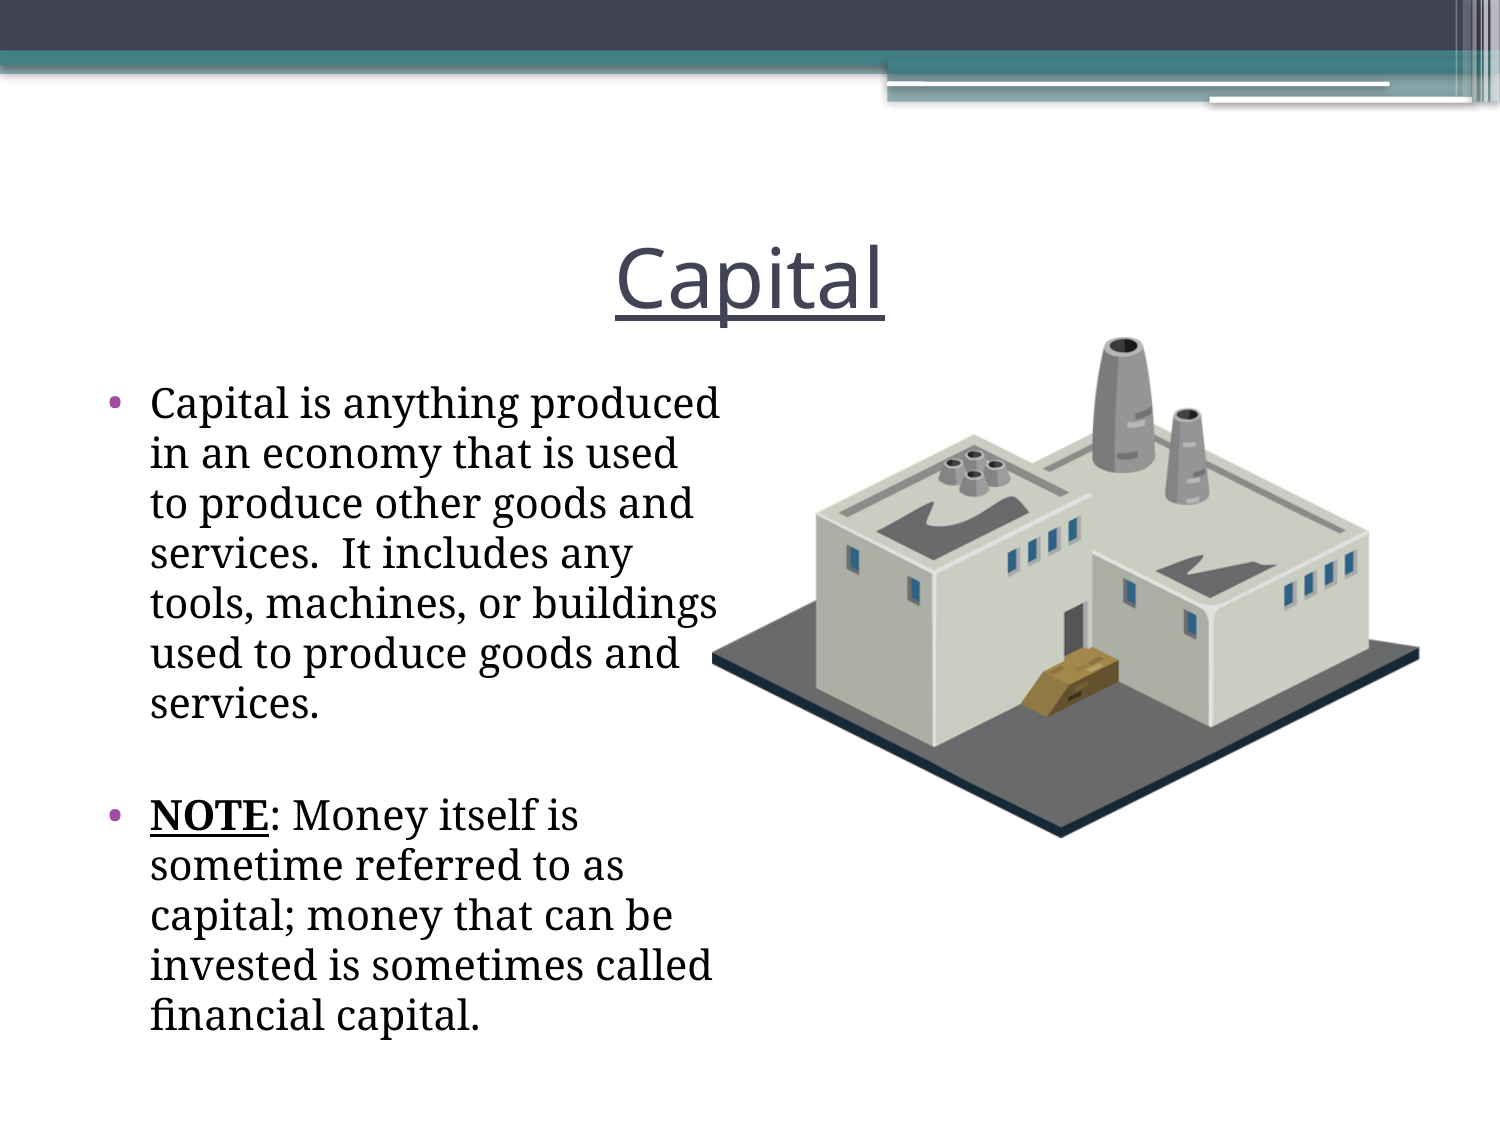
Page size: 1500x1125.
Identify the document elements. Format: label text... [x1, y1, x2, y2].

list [712, 337, 1421, 838]
title Capital [75, 187, 1425, 363]
list Capital is anything produced in an economy that is used to produce other goods and services. It includes any tools, machines, or buildings used to produce goods and services. NOTE: Money itself is sometime referred to as capital; money that can be invested is sometimes called financial capital. [75, 368, 738, 1112]
